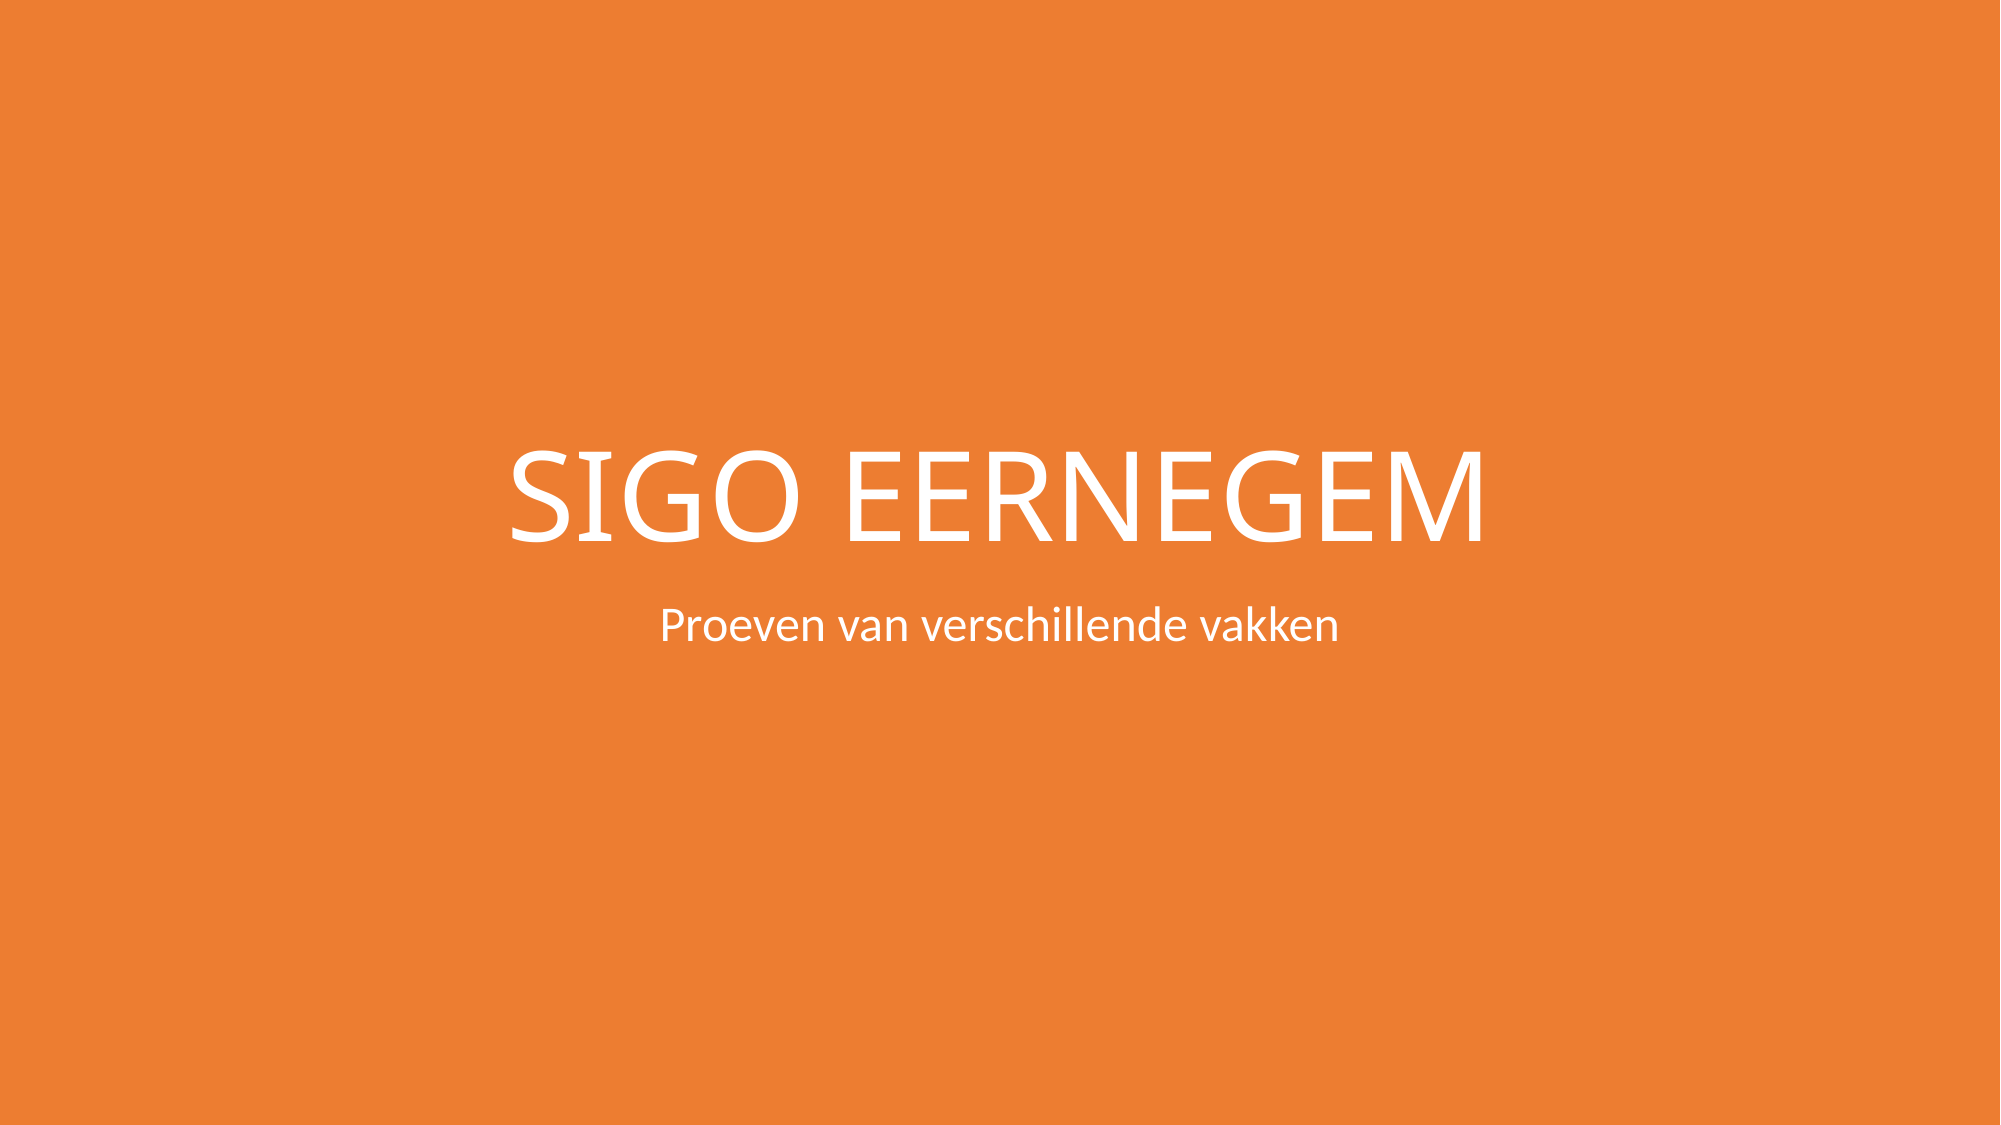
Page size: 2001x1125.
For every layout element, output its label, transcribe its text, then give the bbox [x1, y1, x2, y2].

subtitle Proeven van verschillende vakken [249, 590, 1750, 863]
title SIGO EERNEGEM [249, 184, 1750, 576]
